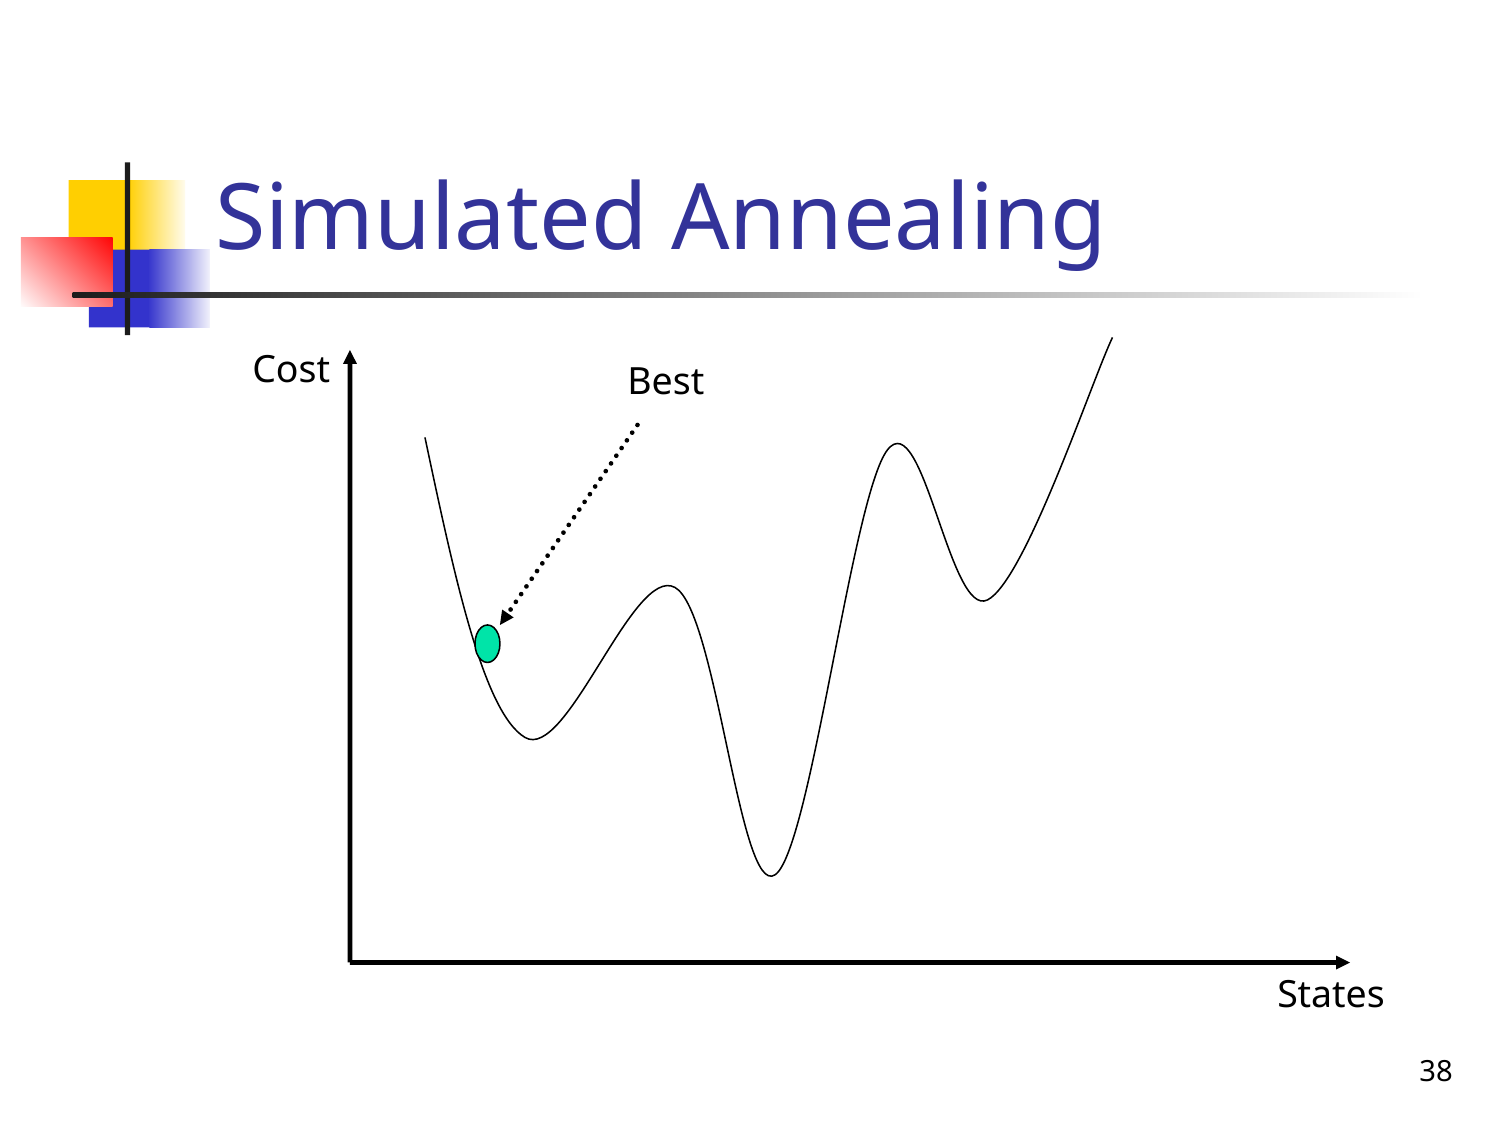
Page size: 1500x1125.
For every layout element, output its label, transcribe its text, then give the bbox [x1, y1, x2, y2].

text_box [499, 611, 513, 625]
text_box [1337, 956, 1349, 962]
text_box [474, 624, 500, 663]
title Simulated Annealing [199, 140, 1479, 276]
text_box [424, 337, 1113, 877]
slide_number 38 [1154, 1023, 1468, 1100]
text_box Best [612, 349, 738, 410]
text_box States [1262, 962, 1438, 1023]
text_box Cost [237, 337, 400, 398]
